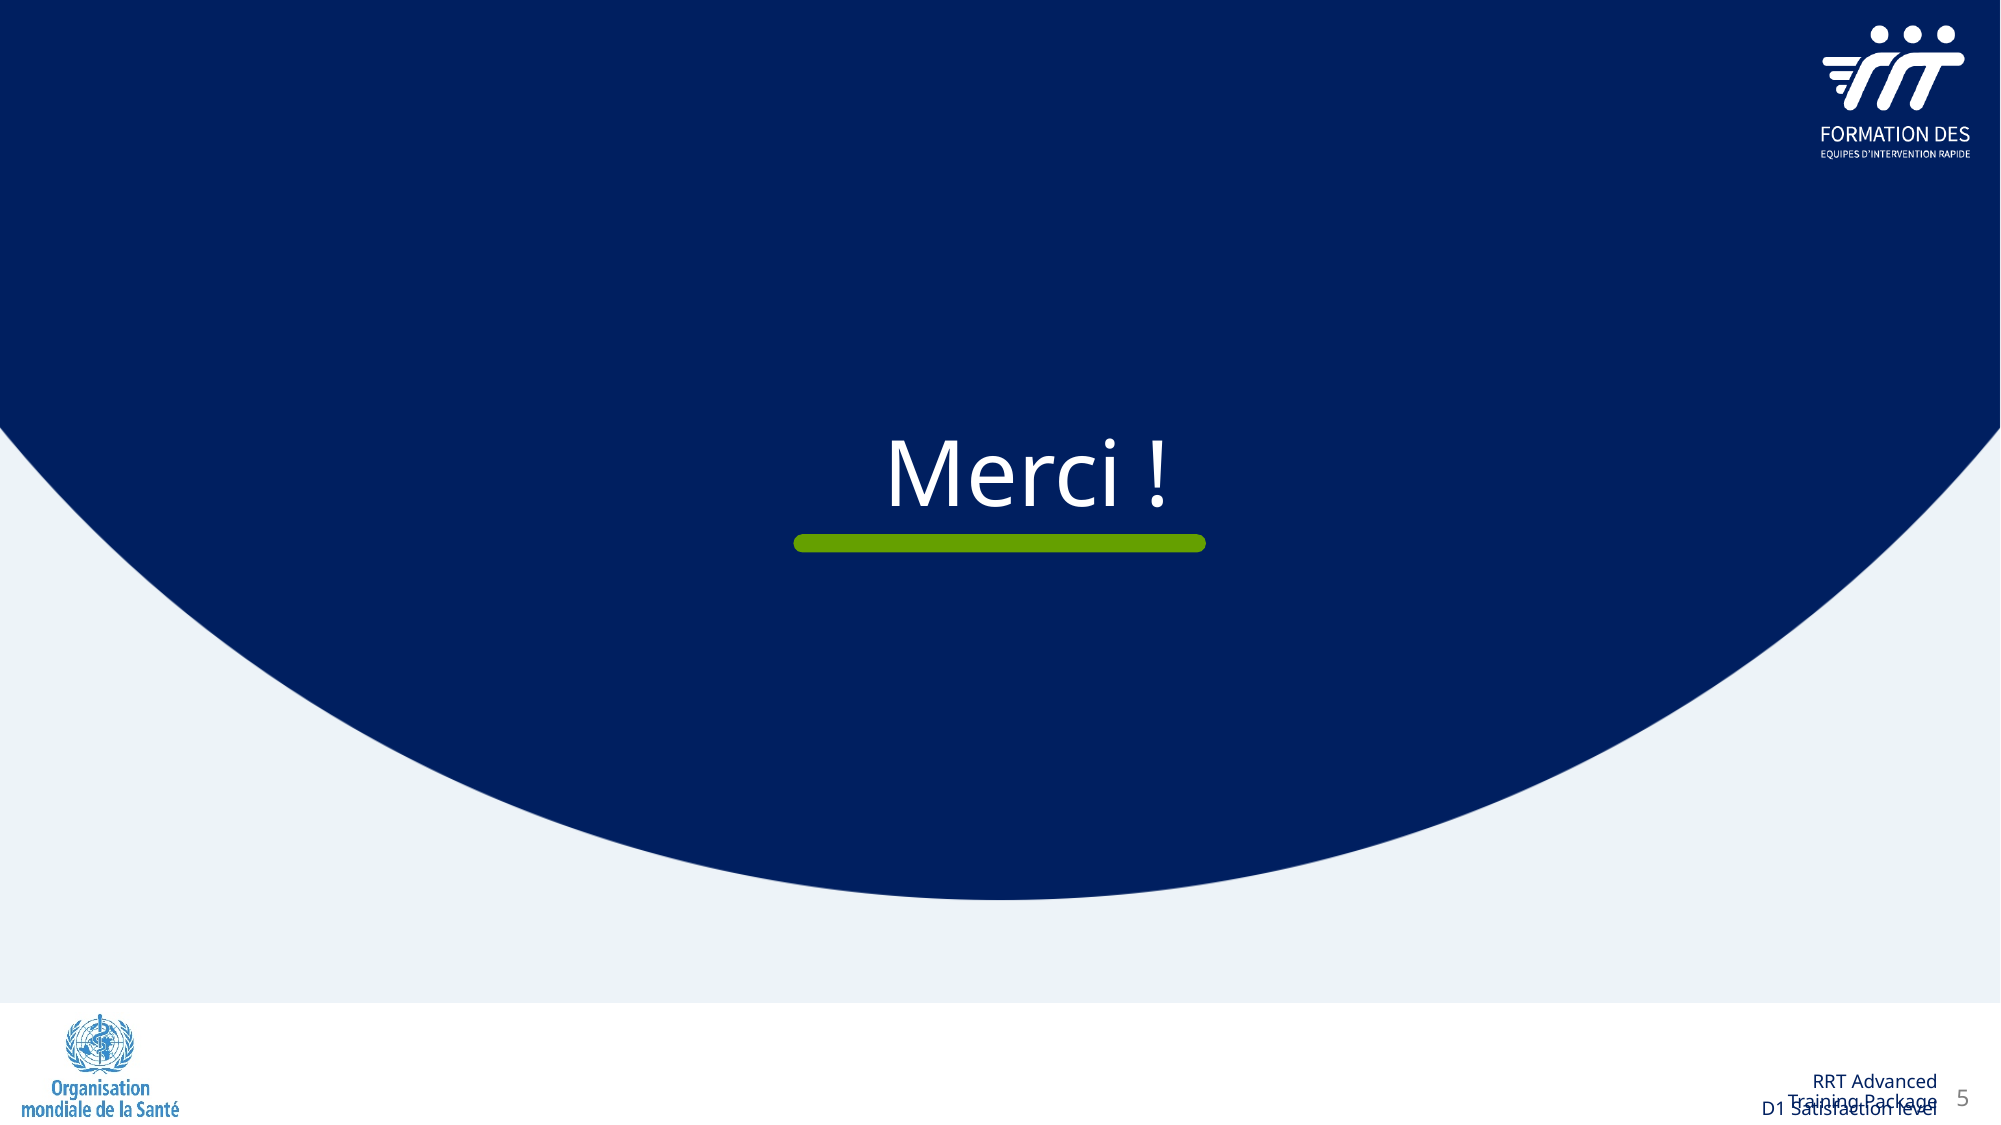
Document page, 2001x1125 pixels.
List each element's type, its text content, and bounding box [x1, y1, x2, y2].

list Merci ! [95, 322, 1959, 631]
picture [0, 0, 2001, 1003]
picture [20, 1012, 180, 1118]
